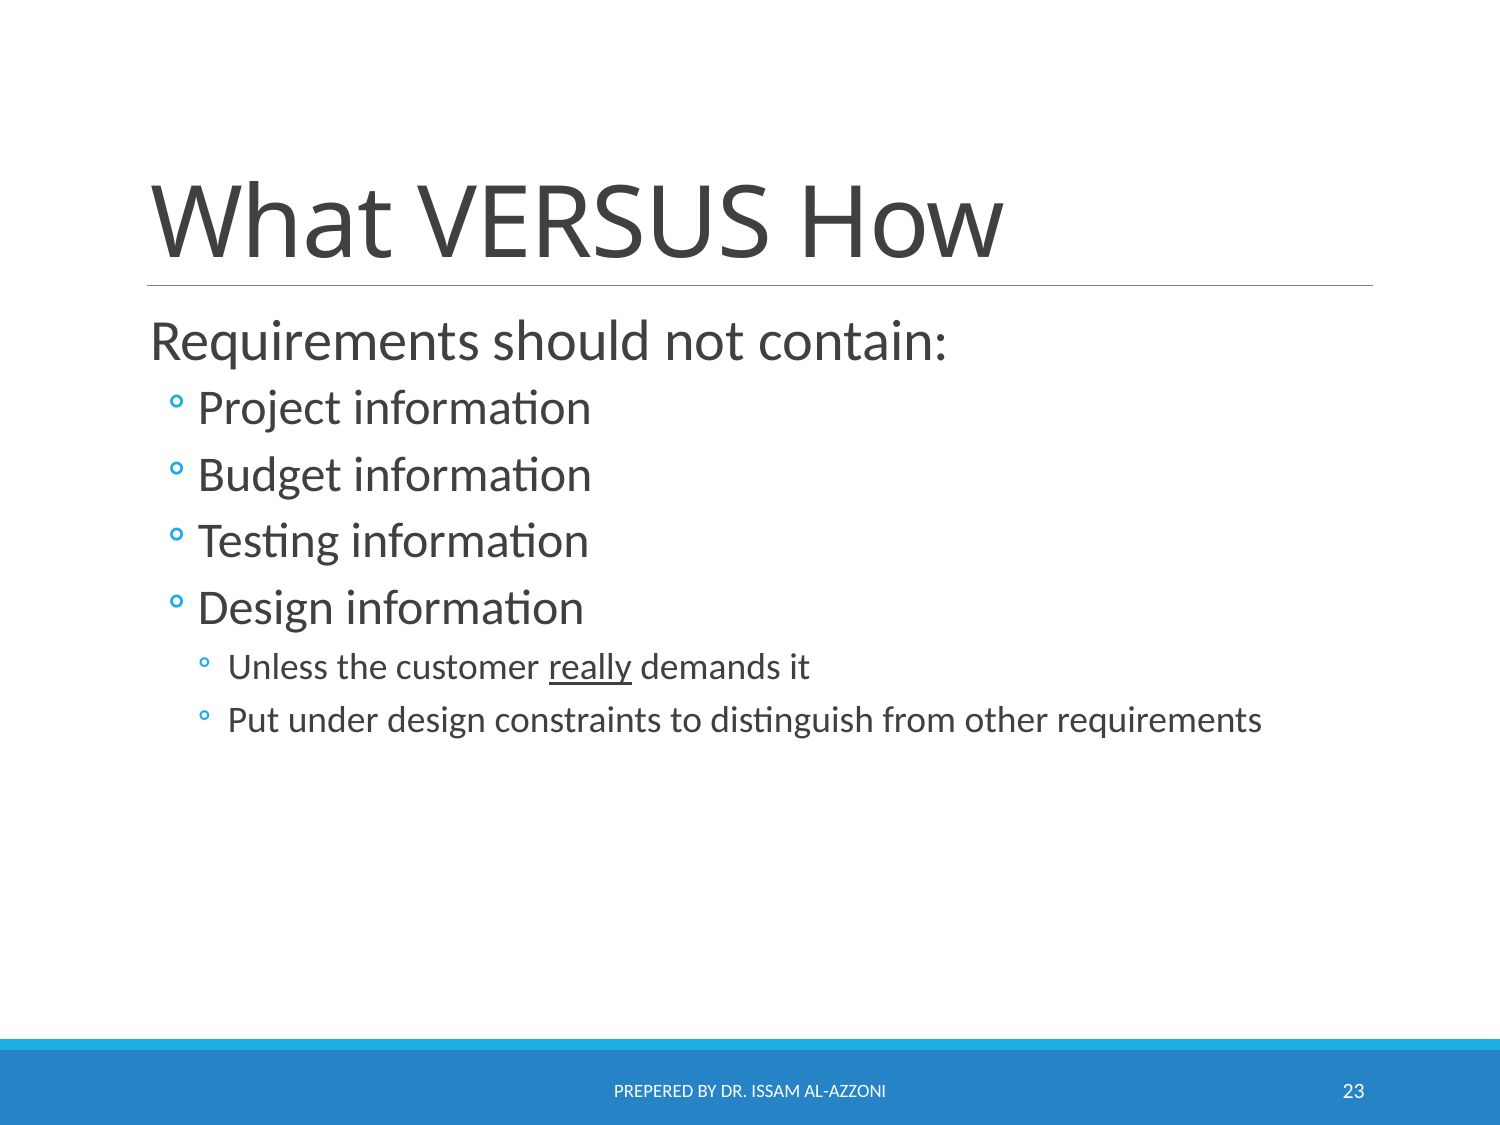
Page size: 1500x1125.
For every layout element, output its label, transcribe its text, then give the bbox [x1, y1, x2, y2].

footer Prepered by Dr. Issam Al-Azzoni [453, 1059, 1047, 1120]
slide_number 23 [1218, 1059, 1380, 1120]
title What VERSUS How [135, 47, 1373, 285]
list Requirements should not contain: Project information Budget information Testing information Design information Unless the customer really demands it Put under design constraints to distinguish from other requirements [135, 302, 1373, 963]
